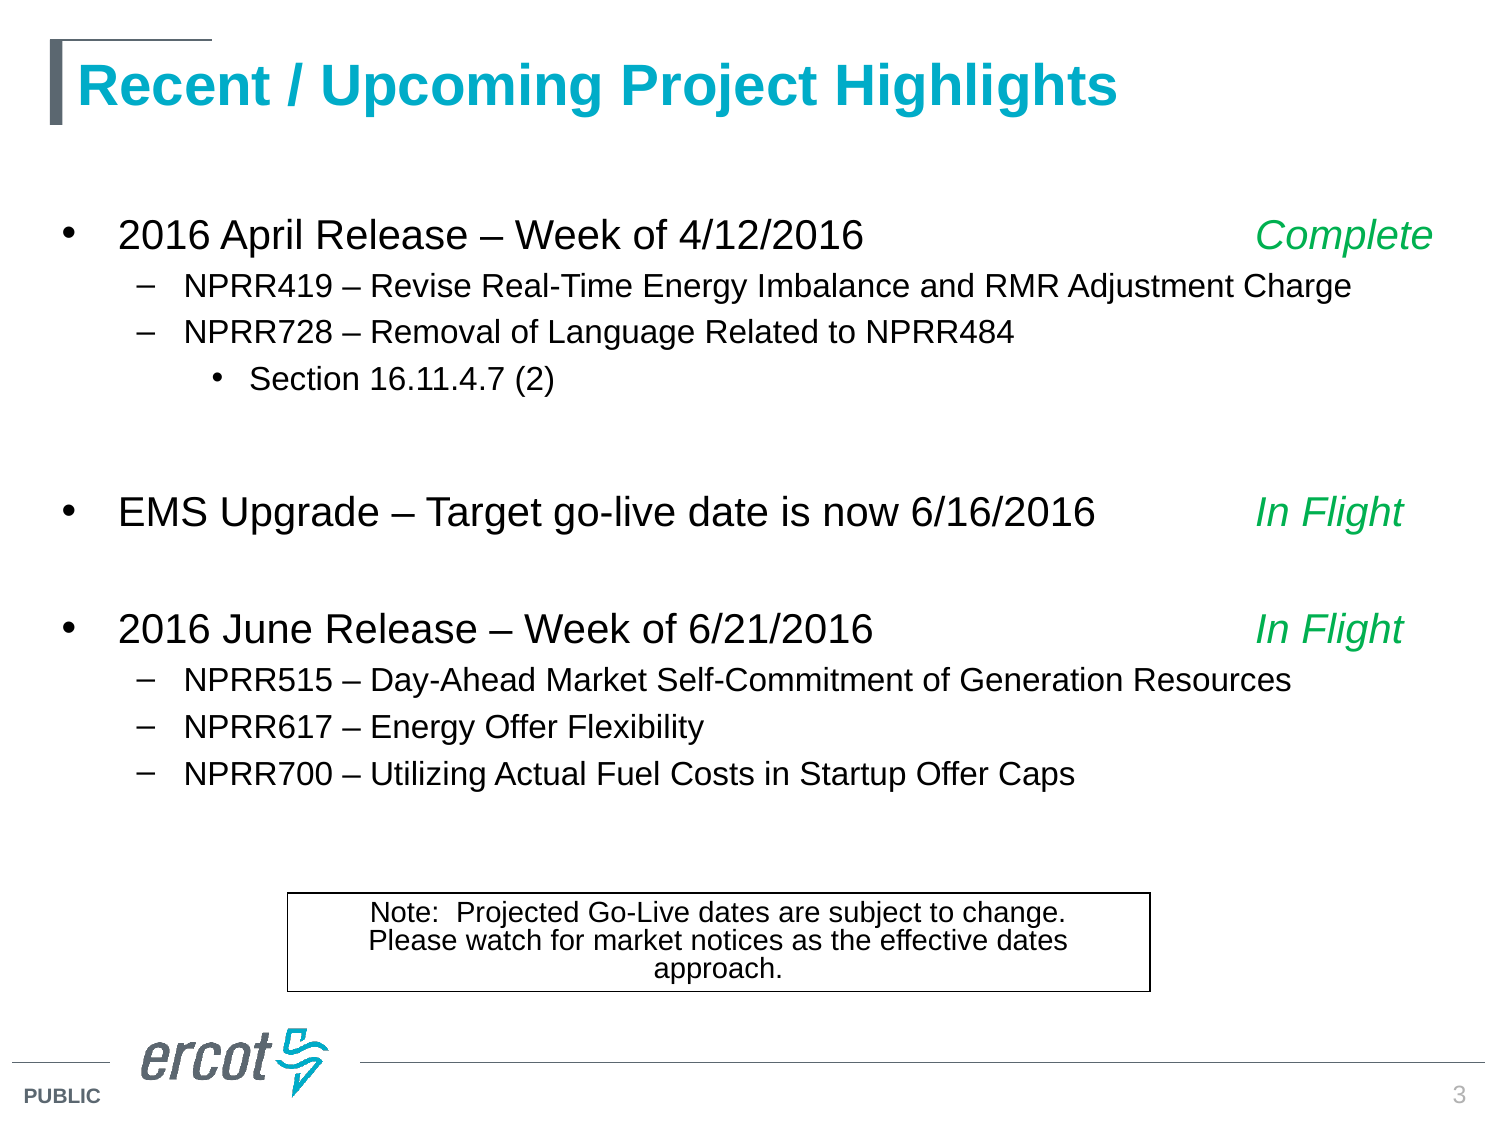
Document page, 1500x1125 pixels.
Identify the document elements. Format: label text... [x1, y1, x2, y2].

picture [137, 1024, 332, 1100]
list 2016 April Release – Week of 4/12/2016 Complete NPRR419 – Revise Real-Time Energy Imbalance and RMR Adjustment Charge NPRR728 – Removal of Language Related to NPRR484 Section 16.11.4.7 (2) EMS Upgrade – Target go-live date is now 6/16/2016 In Flight 2016 June Release – Week of 6/21/2016 In Flight NPRR515 – Day-Ahead Market Self-Commitment of Generation Resources NPRR617 – Energy Offer Flexibility NPRR700 – Utilizing Actual Fuel Costs in Startup Offer Caps [46, 200, 1466, 863]
title Recent / Upcoming Project Highlights [62, 39, 1450, 125]
text_box Note: Projected Go-Live dates are subject to change. Please watch for market notices as the effective dates approach. [287, 893, 1150, 992]
slide_number 3 [1437, 1076, 1475, 1112]
